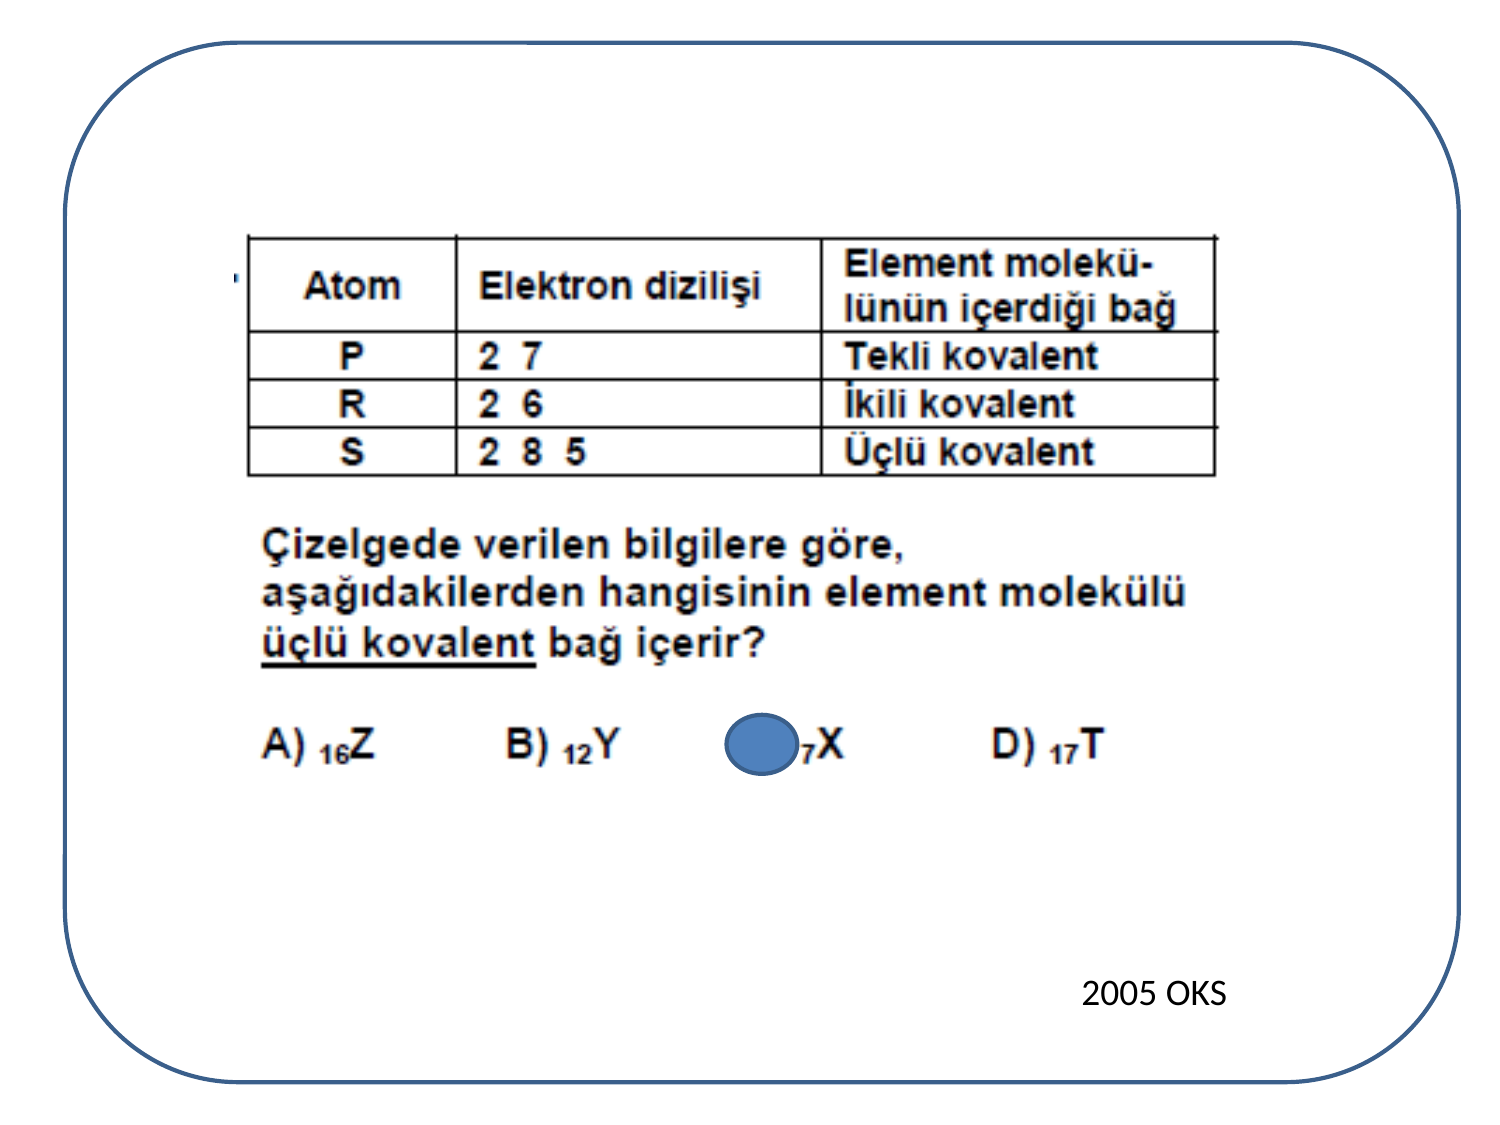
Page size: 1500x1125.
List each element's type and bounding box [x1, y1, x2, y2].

picture [234, 210, 1259, 810]
text_box [62, 40, 1461, 1085]
